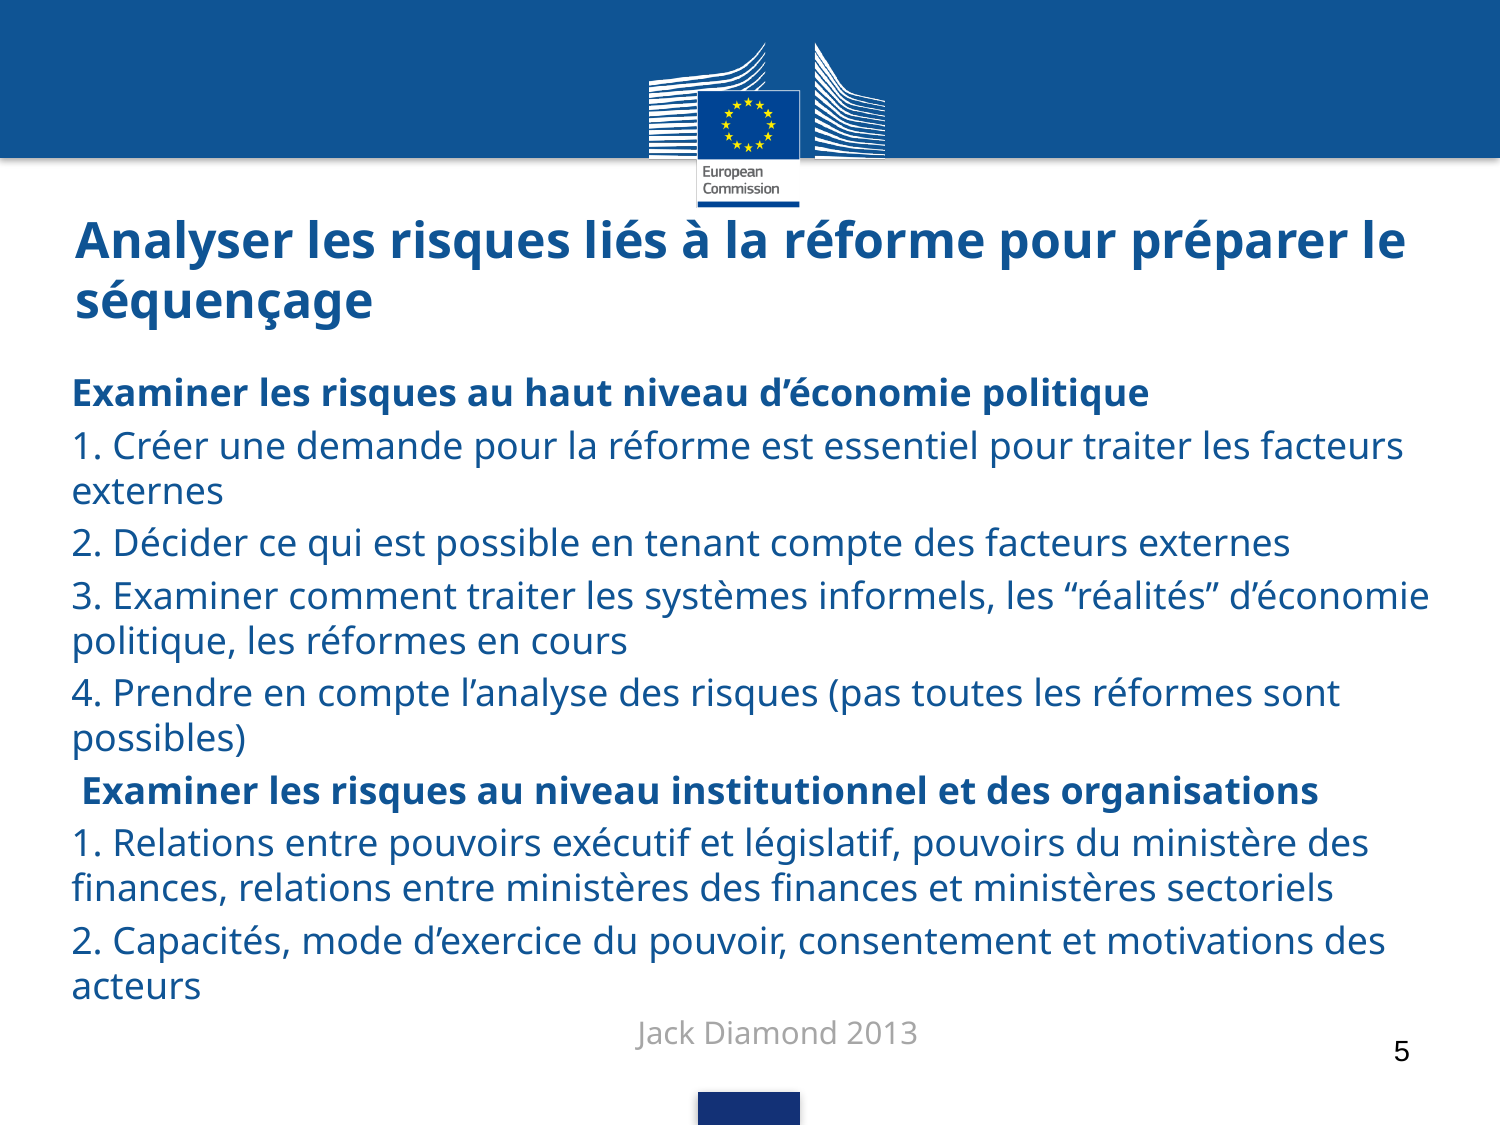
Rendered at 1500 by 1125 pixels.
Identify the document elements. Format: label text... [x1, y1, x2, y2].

list Examiner les risques au haut niveau d’économie politique 1. Créer une demande pour la réforme est essentiel pour traiter les facteurs externes 2. Décider ce qui est possible en tenant compte des facteurs externes 3. Examiner comment traiter les systèmes informels, les “réalités” d’économie politique, les réformes en cours 4. Prendre en compte l’analyse des risques (pas toutes les réformes sont possibles) Examiner les risques au niveau institutionnel et des organisations 1. Relations entre pouvoirs exécutif et législatif, pouvoirs du ministère des finances, relations entre ministères des finances et ministères sectoriels 2. Capacités, mode d’exercice du pouvoir, consentement et motivations des acteurs Jack Diamond 2013 [0, 361, 1500, 1125]
picture [649, 42, 885, 175]
title Analyser les risques liés à la réforme pour préparer le séquençage [1, 175, 1500, 363]
slide_number 5 [1074, 1024, 1426, 1103]
